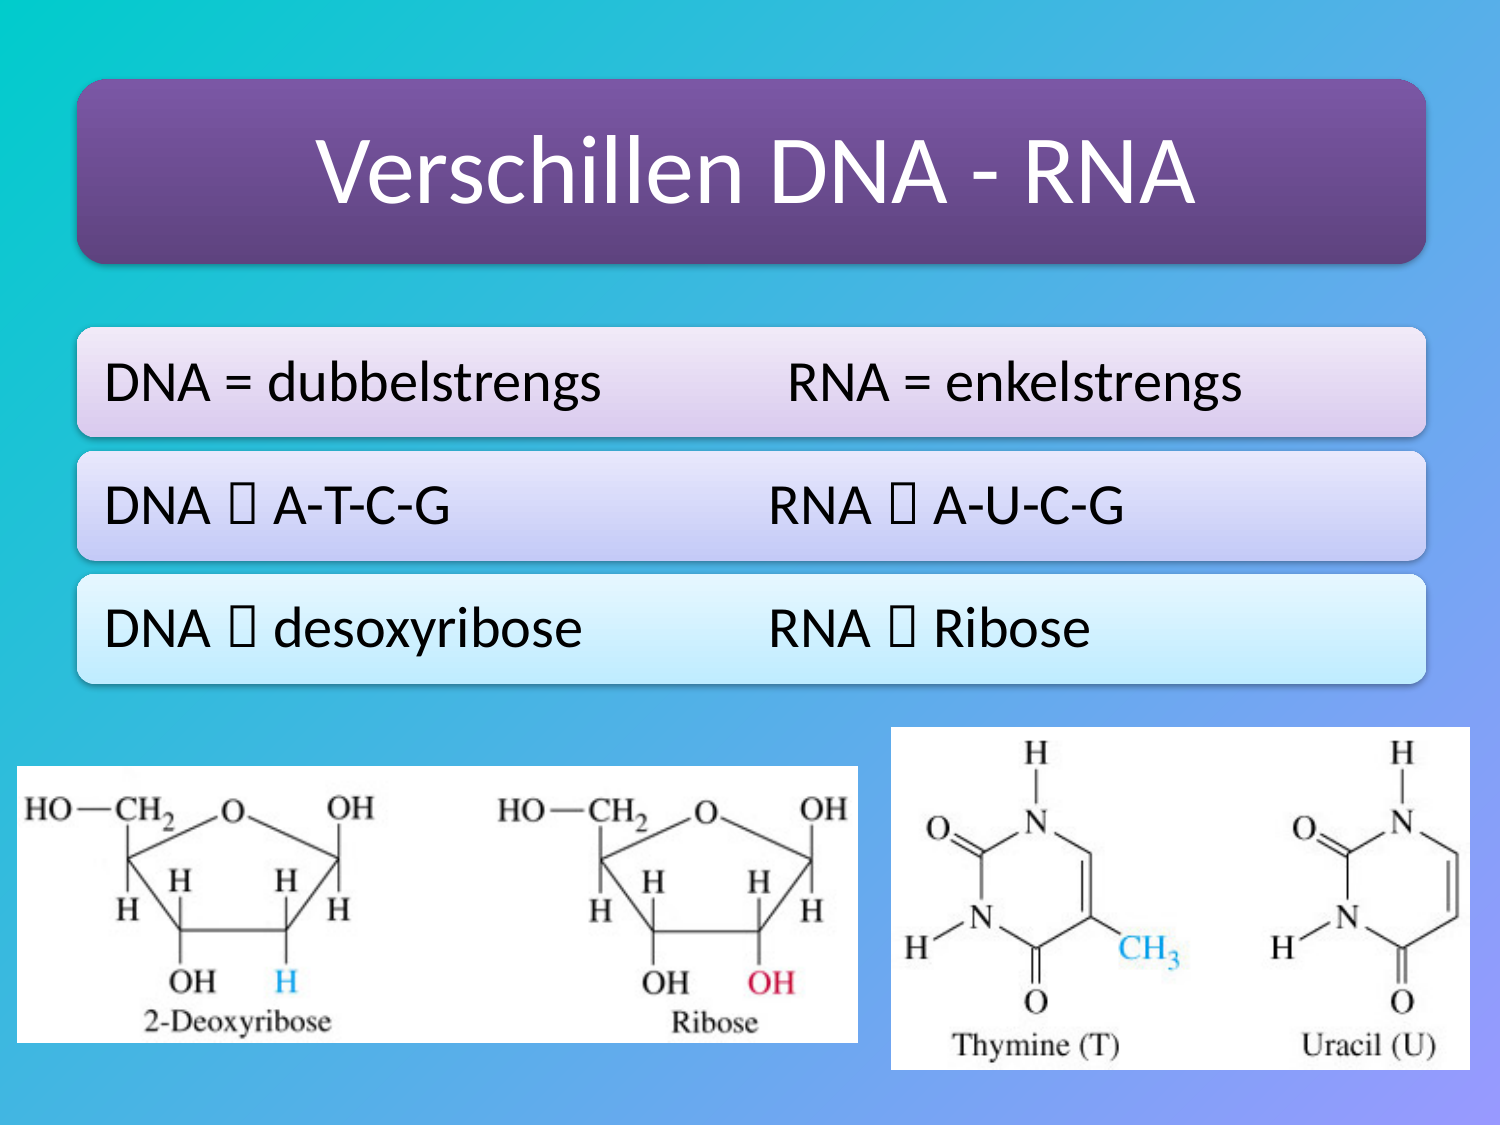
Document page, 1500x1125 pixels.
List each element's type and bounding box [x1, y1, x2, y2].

list [76, 325, 1427, 686]
text_box [76, 77, 1427, 266]
picture [17, 766, 858, 1044]
picture [891, 727, 1471, 1070]
